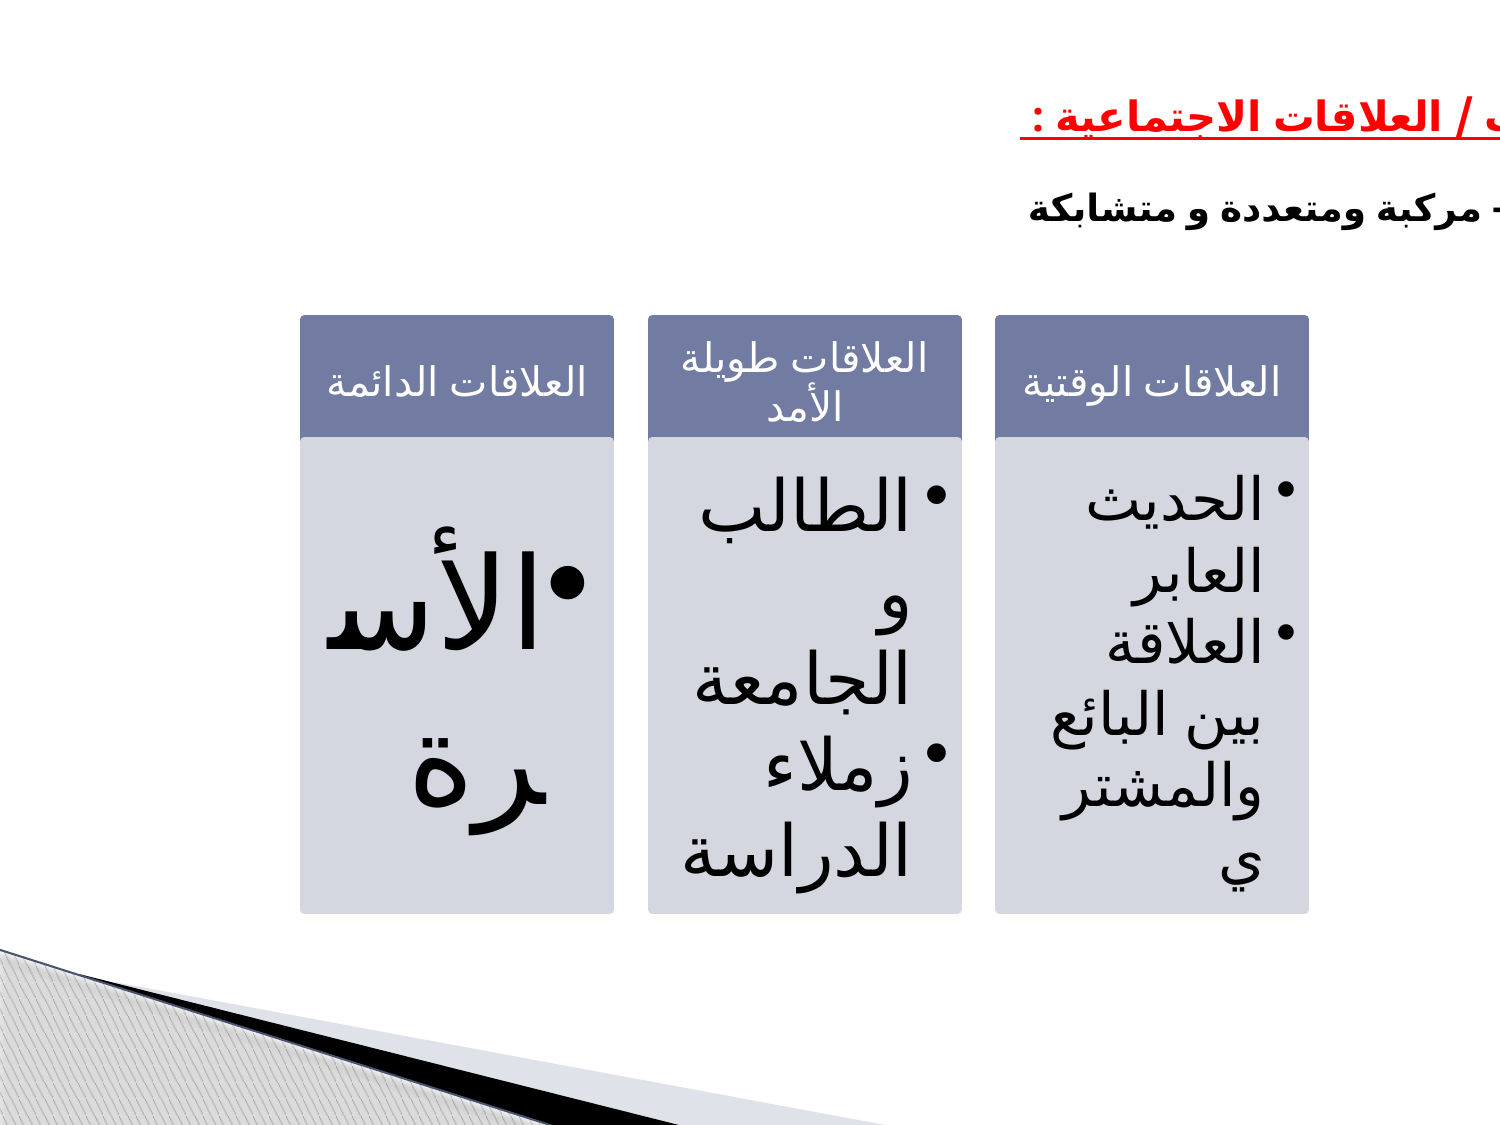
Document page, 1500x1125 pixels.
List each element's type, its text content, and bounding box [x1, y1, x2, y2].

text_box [304, 280, 1305, 949]
text_box ب / العلاقات الاجتماعية : 1- مركبة ومتعددة و متشابكة [1003, 82, 1500, 282]
